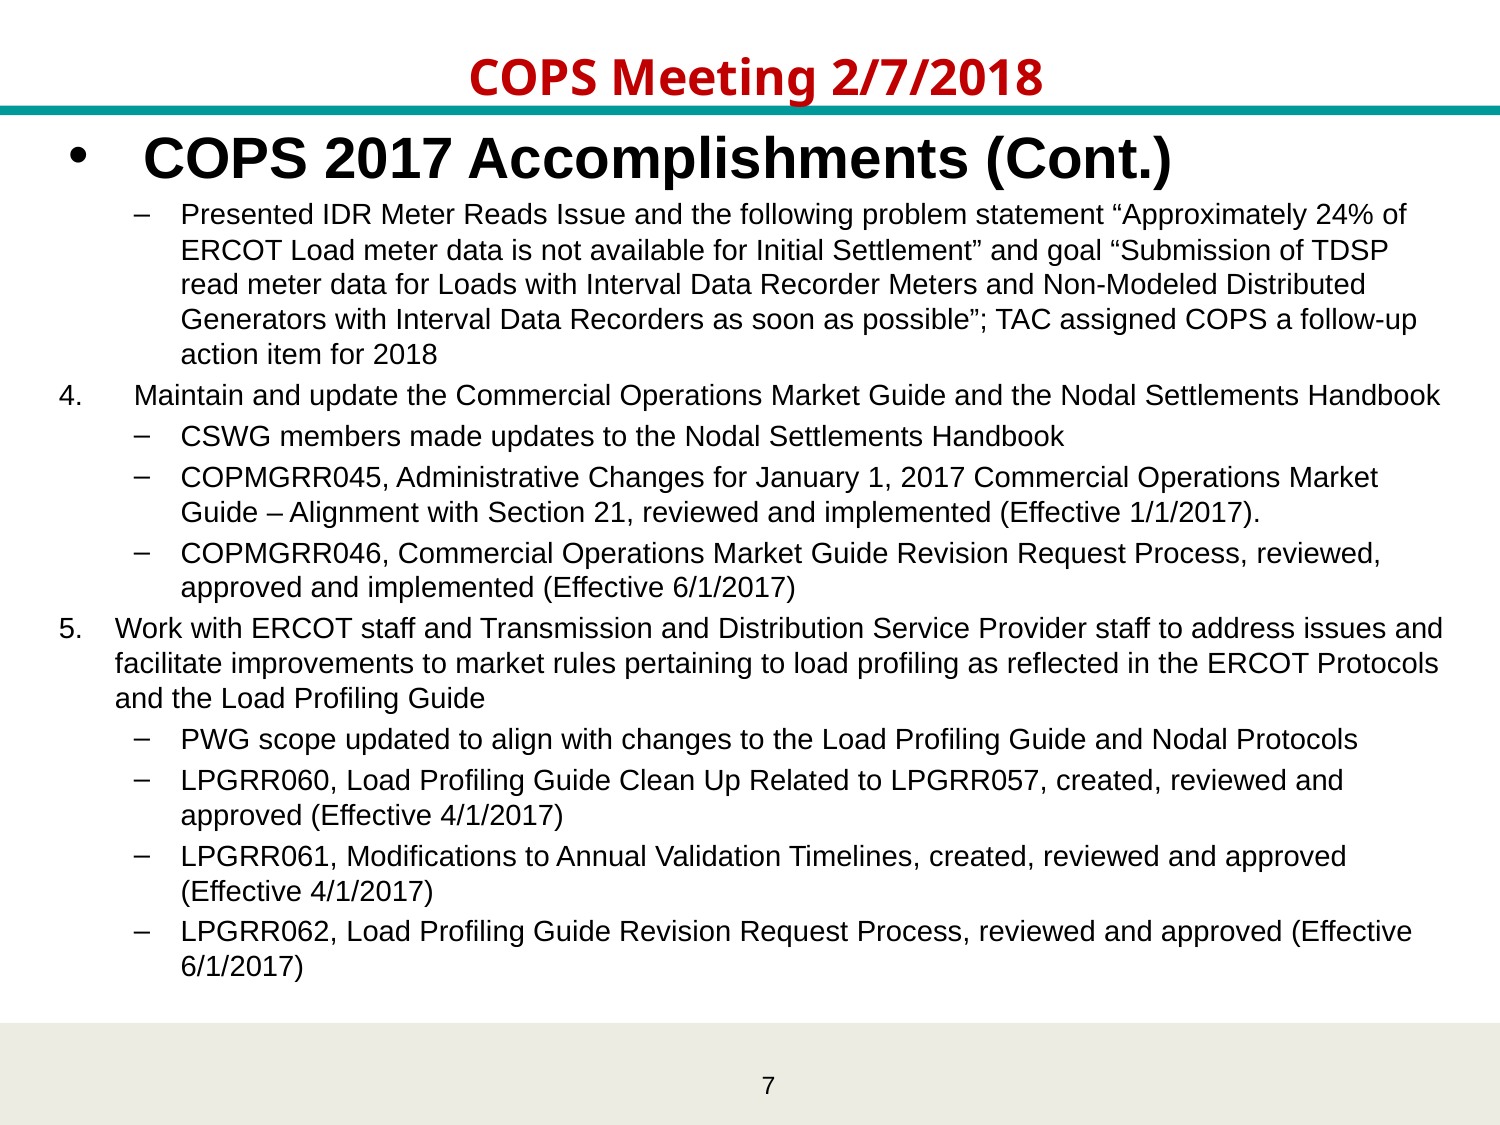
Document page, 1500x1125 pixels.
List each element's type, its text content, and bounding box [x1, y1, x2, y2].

list COPS 2017 Accomplishments (Cont.) Presented IDR Meter Reads Issue and the following problem statement “Approximately 24% of ERCOT Load meter data is not available for Initial Settlement” and goal “Submission of TDSP read meter data for Loads with Interval Data Recorder Meters and Non-Modeled Distributed Generators with Interval Data Recorders as soon as possible”; TAC assigned COPS a follow-up action item for 2018 Maintain and update the Commercial Operations Market Guide and the Nodal Settlements Handbook CSWG members made updates to the Nodal Settlements Handbook COPMGRR045, Administrative Changes for January 1, 2017 Commercial Operations Market Guide – Alignment with Section 21, reviewed and implemented (Effective 1/1/2017). COPMGRR046, Commercial Operations Market Guide Revision Request Process, reviewed, approved and implemented (Effective 6/1/2017) Work with ERCOT staff and Transmission and Distribution Service Provider staff to address issues and facilitate improvements to market rules pertaining to load profiling as reflected in the ERCOT Protocols and the Load Profiling Guide PWG scope updated to align with changes to the Load Profiling Guide and Nodal Protocols LPGRR060, Load Profiling Guide Clean Up Related to LPGRR057, created, reviewed and approved (Effective 4/1/2017) LPGRR061, Modifications to Annual Validation Timelines, created, reviewed and approved (Effective 4/1/2017) LPGRR062, Load Profiling Guide Revision Request Process, reviewed and approved (Effective 6/1/2017) [43, 112, 1469, 1038]
title COPS Meeting 2/7/2018 [62, 12, 1450, 112]
